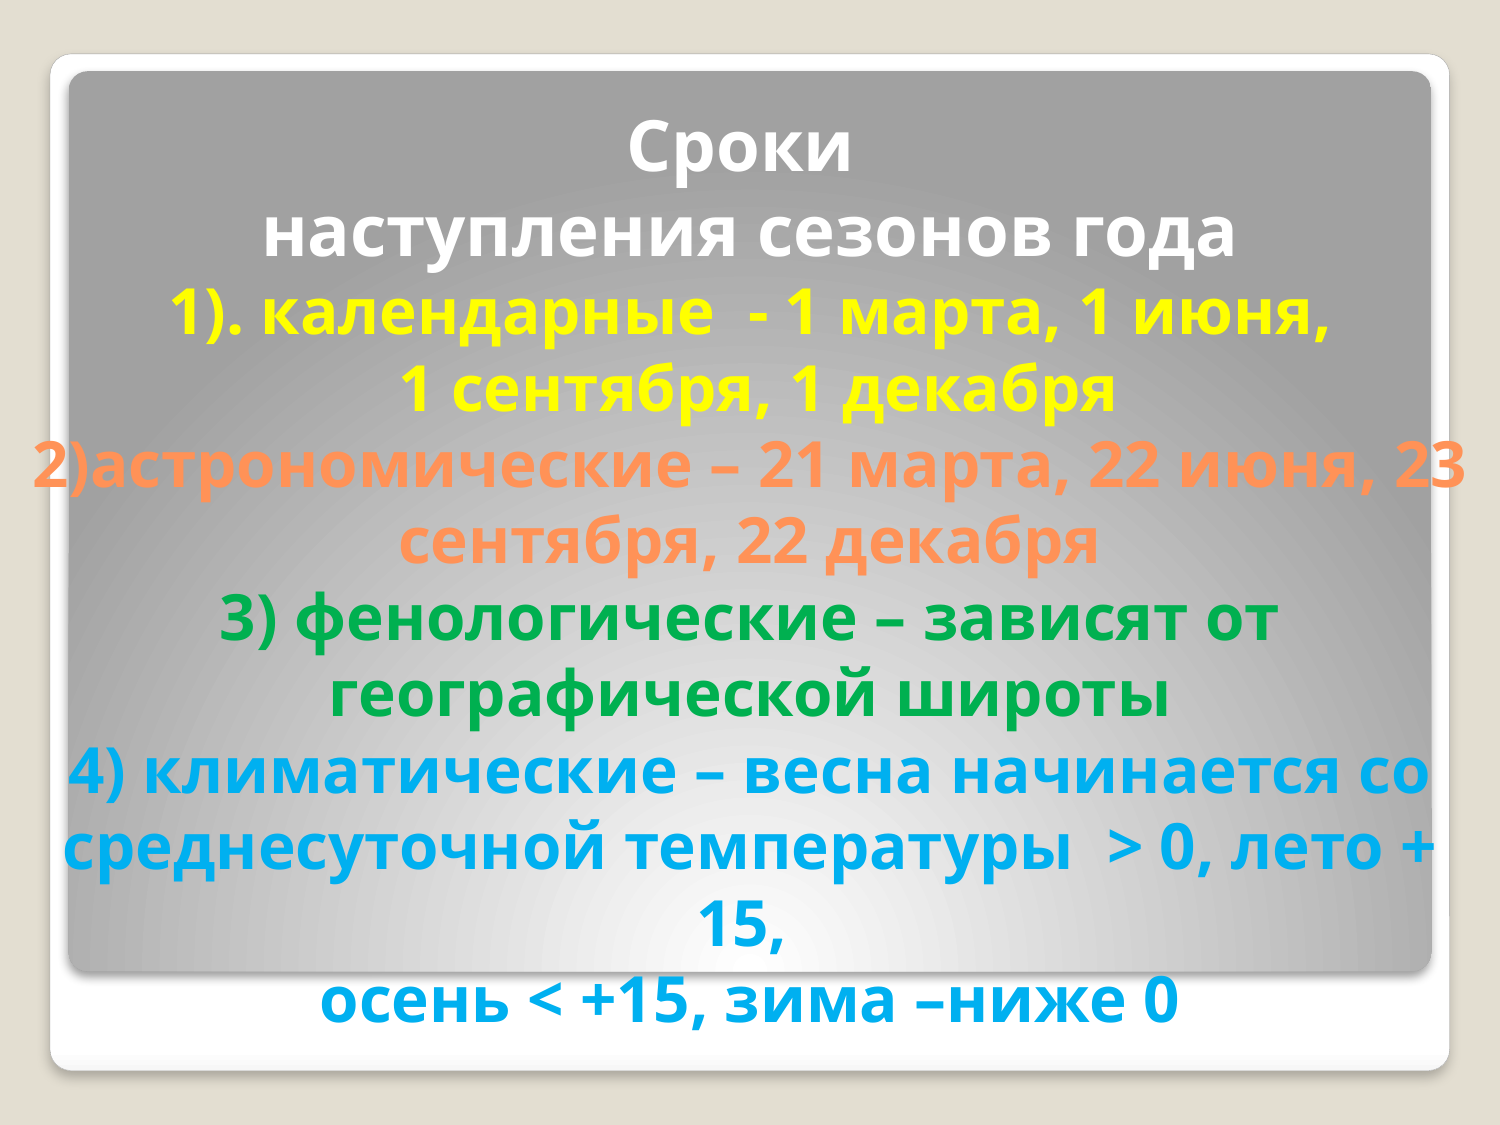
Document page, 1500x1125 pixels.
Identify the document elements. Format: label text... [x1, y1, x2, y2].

title Сроки наступления сезонов года 1). календарные - 1 марта, 1 июня, 1 сентября, 1 декабря 2)астрономические – 21 марта, 22 июня, 23 сентября, 22 декабря 3) фенологические – зависят от географической широты 4) климатические – весна начинается со среднесуточной температуры > 0, лето + 15, осень < +15, зима –ниже 0 [0, 82, 1500, 1125]
